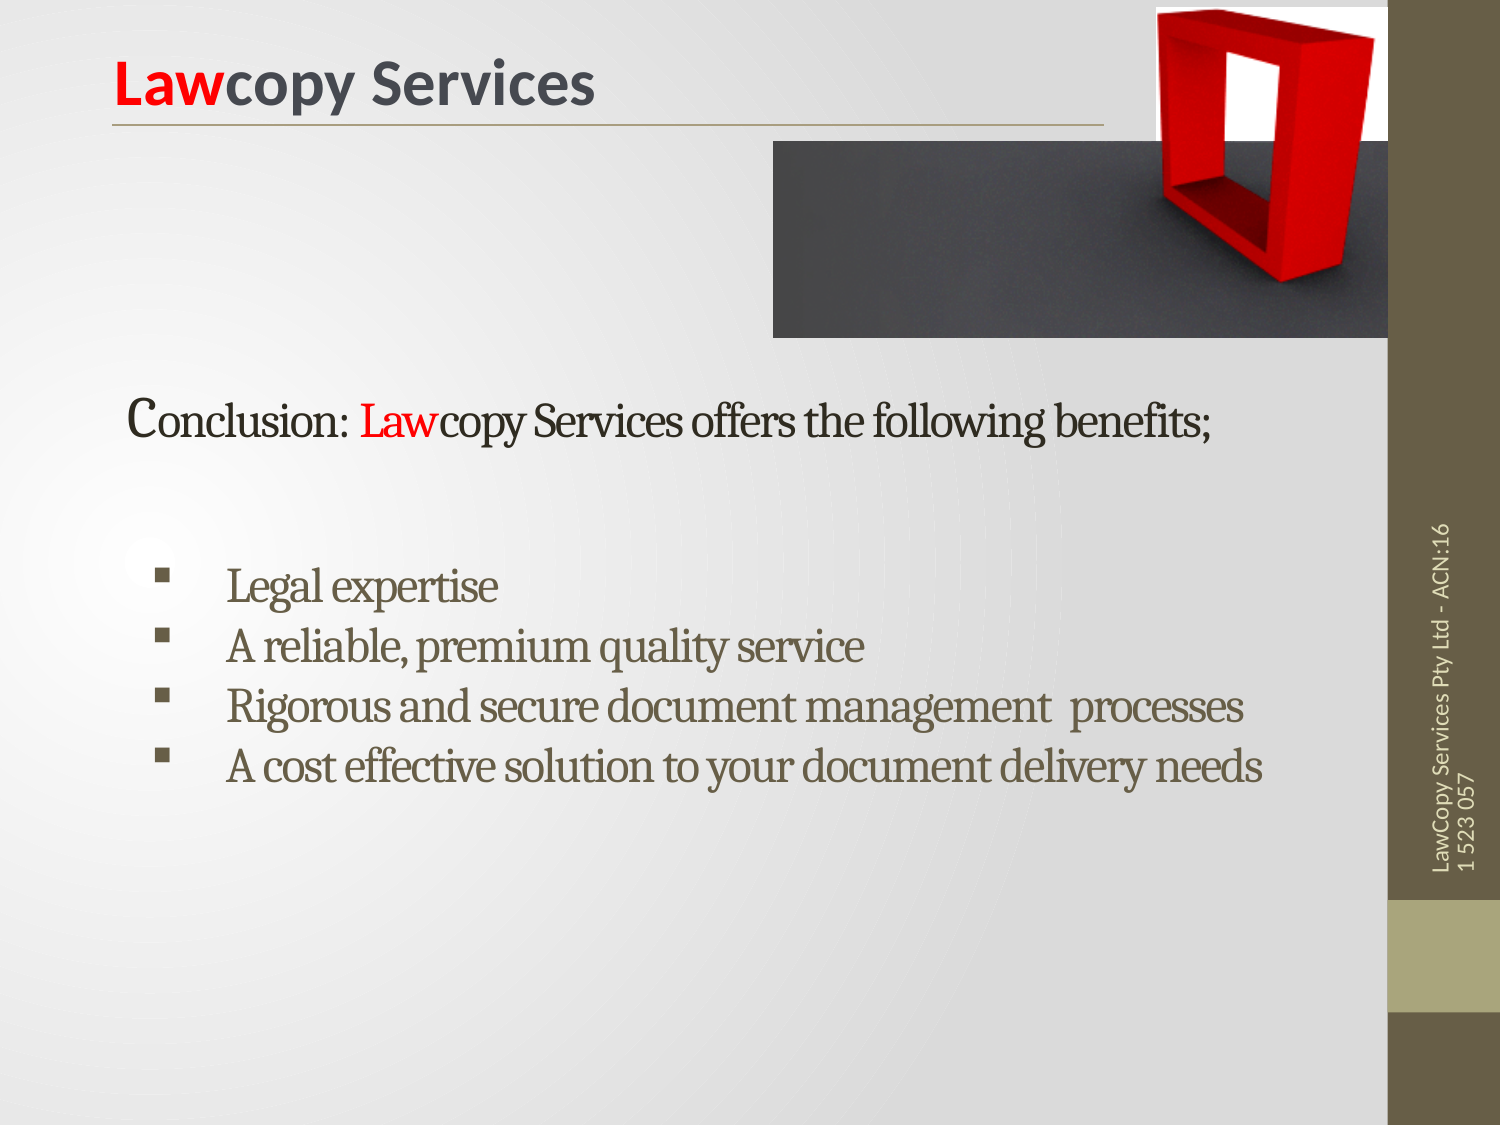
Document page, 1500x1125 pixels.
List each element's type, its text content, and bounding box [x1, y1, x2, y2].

text_box Lawcopy Services [100, 31, 796, 126]
picture [773, 6, 1389, 339]
footer LawCopy Services Pty Ltd - ACN:161 523 057 [1408, 500, 1469, 889]
text_box Legal expertise A reliable, premium quality service Rigorous and secure document management processes A cost effective solution to your document delivery needs [135, 468, 1338, 870]
title Conclusion: Lawcopy Services offers the following benefits; [112, 351, 1341, 457]
